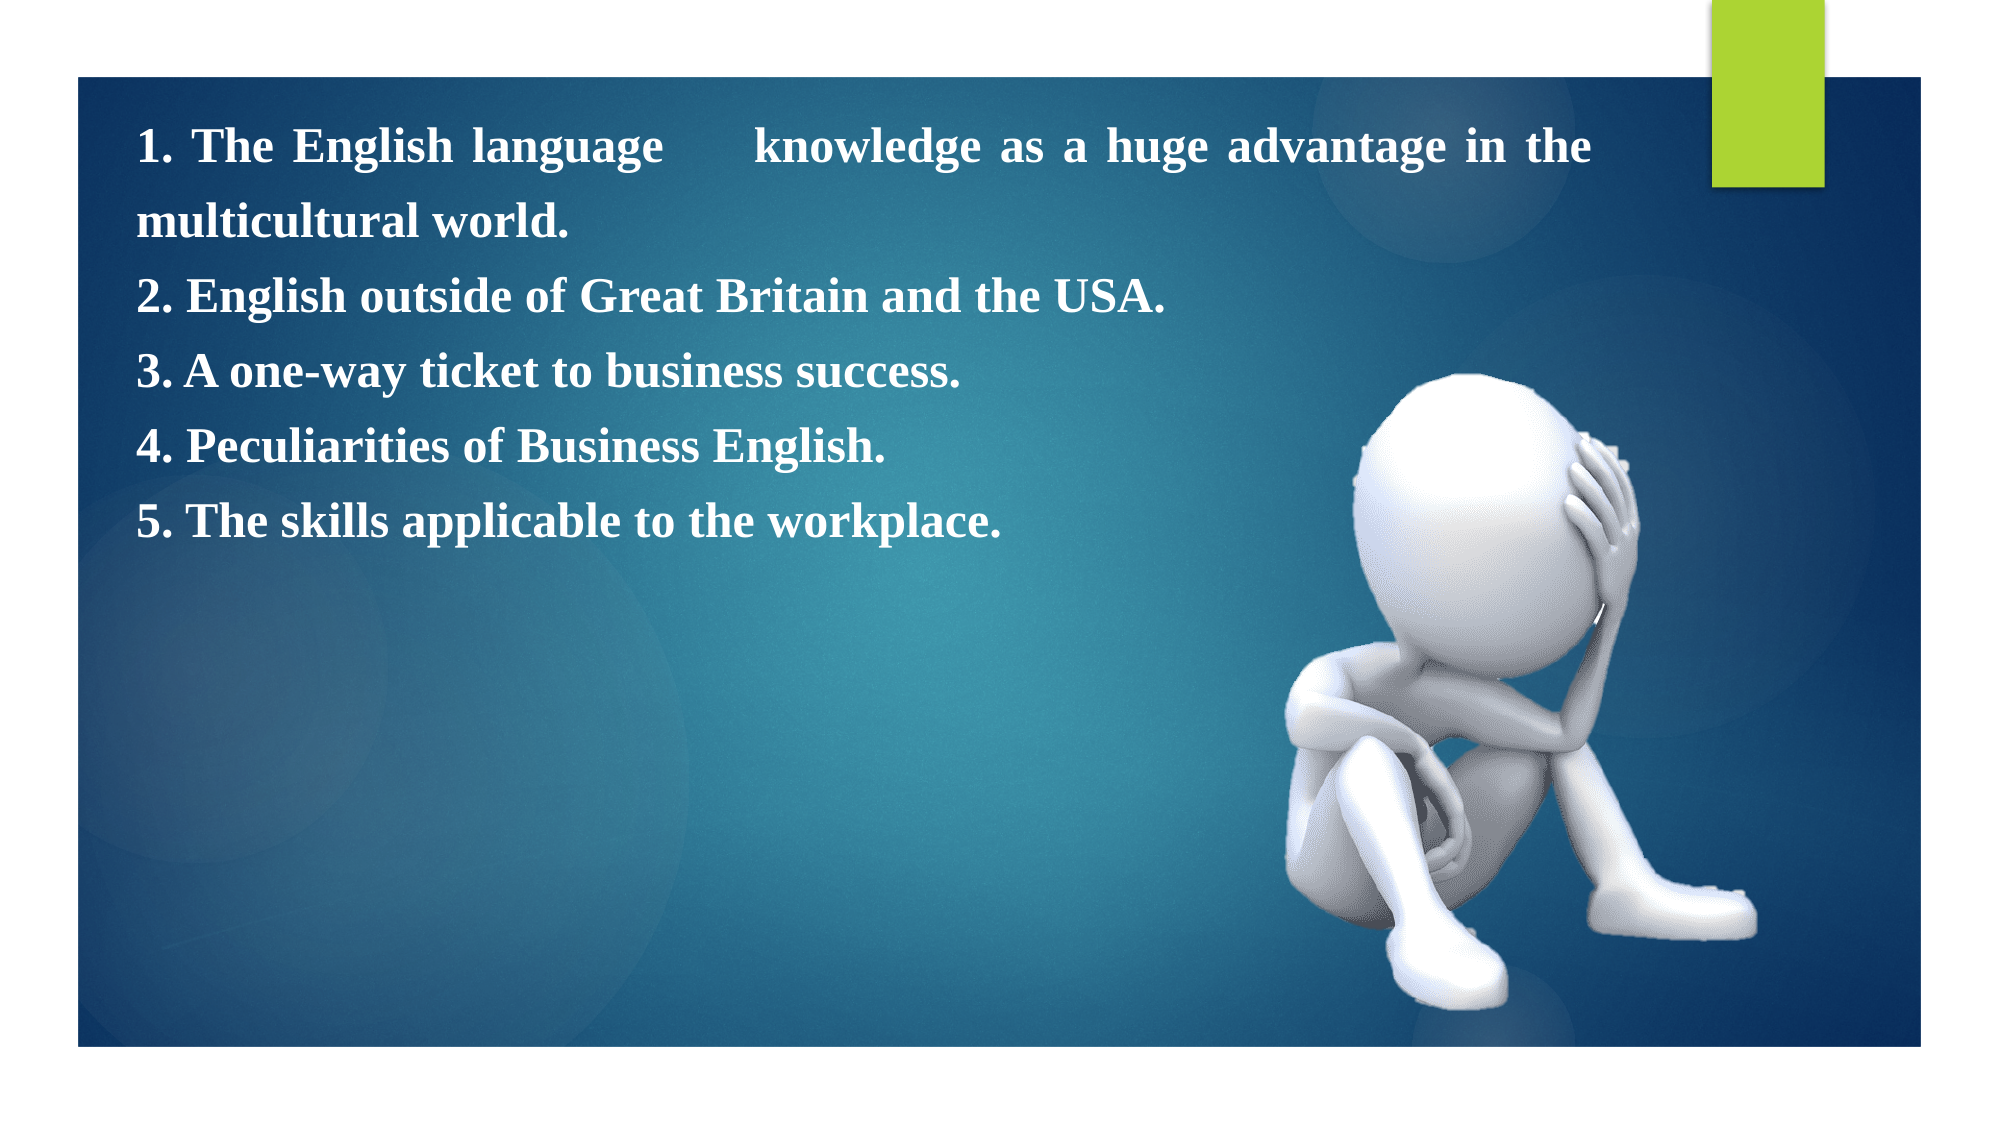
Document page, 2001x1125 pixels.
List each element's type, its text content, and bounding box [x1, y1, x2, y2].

text_box 1. The English language knowledge as a huge advantage in the multicultural world. 2. English outside of Great Britain and the USA. 3. A one-way ticket to business success. 4. Peculiarities of Business English. 5. The skills applicable to the workplace. [121, 90, 1608, 555]
picture [1064, 346, 1915, 1103]
